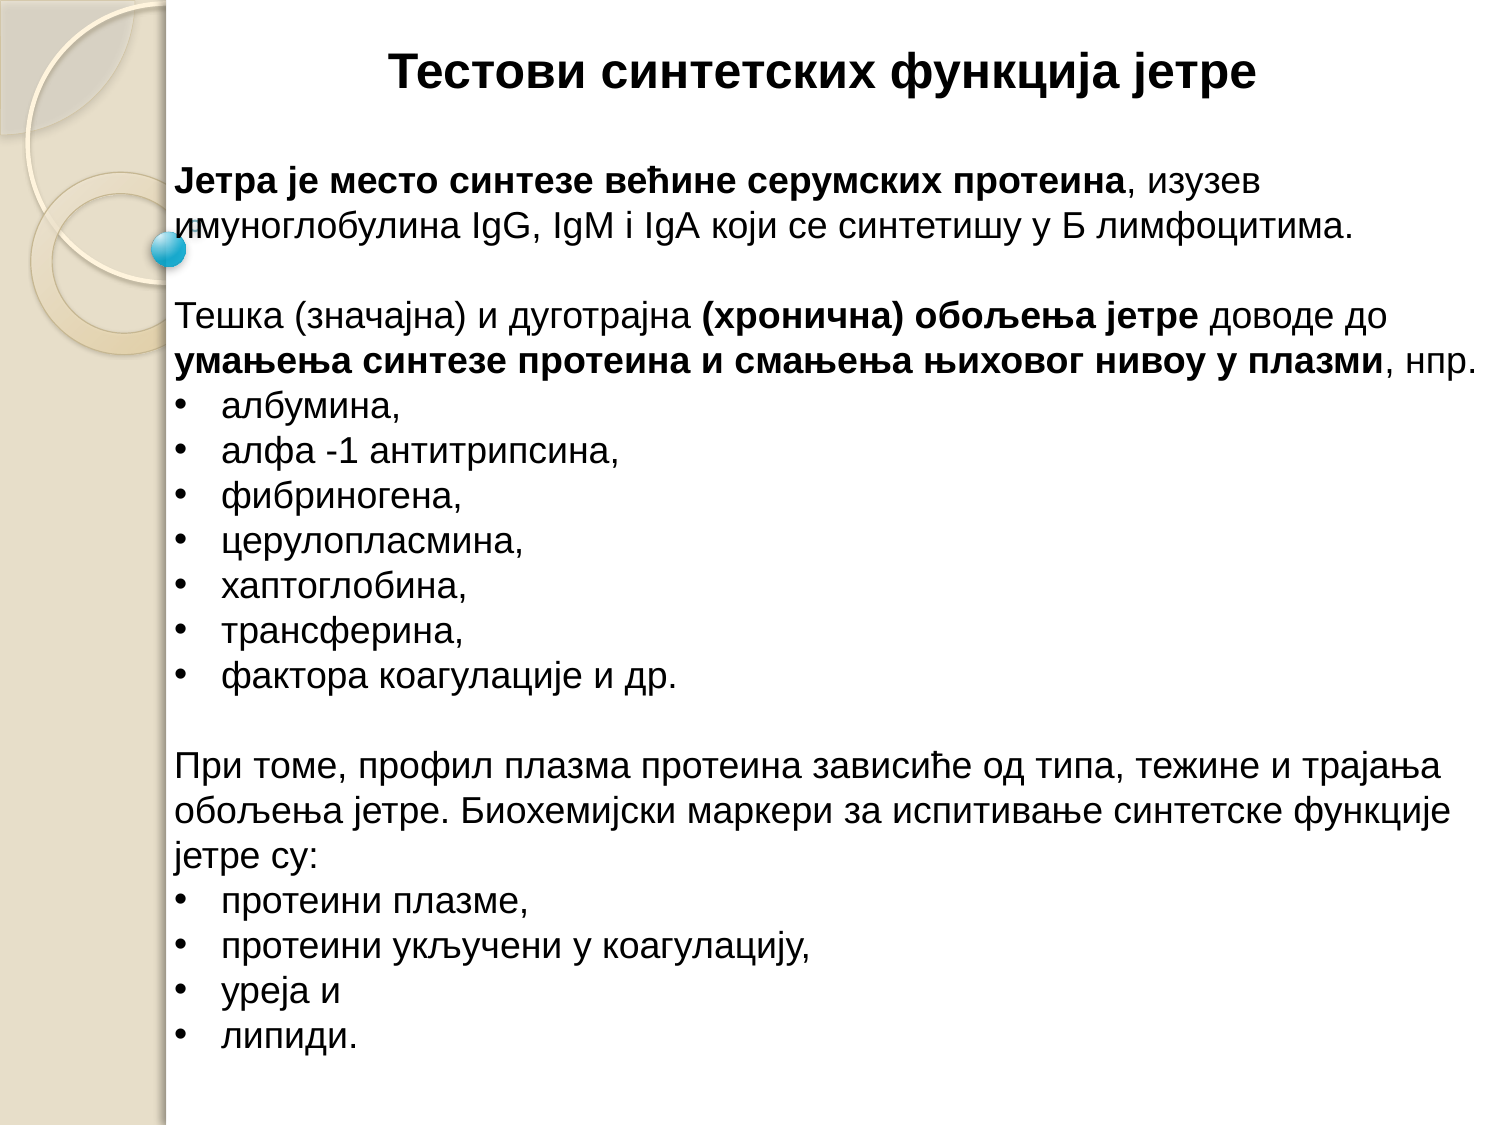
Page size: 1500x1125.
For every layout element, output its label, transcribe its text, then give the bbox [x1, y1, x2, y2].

text_box Тестови синтетских функција јетре [289, 30, 1471, 166]
text_box Јетра је место синтезе већине серумских протеина, изузев имуноглобулина IgG, IgM i IgA који се синтетишу у Б лимфоцитима. Тешка (значајна) и дуготрајна (хронична) обољења јетре доводе до умањења синтезе протеина и смањења њиховог нивоу у плазми, нпр. албумина, алфа -1 антитрипсина, фибриногена, церулопласмина, хаптоглобина, трансферина, фактора коагулације и др. При томе, профил плазма протеина зависиће од типа, тежине и трајања обољења јетре. Биохемијски маркери за испитивање синтетске функције јетре су: протеини плазме, протеини укључени у коагулацију, уреја и липиди. [159, 148, 1500, 1109]
